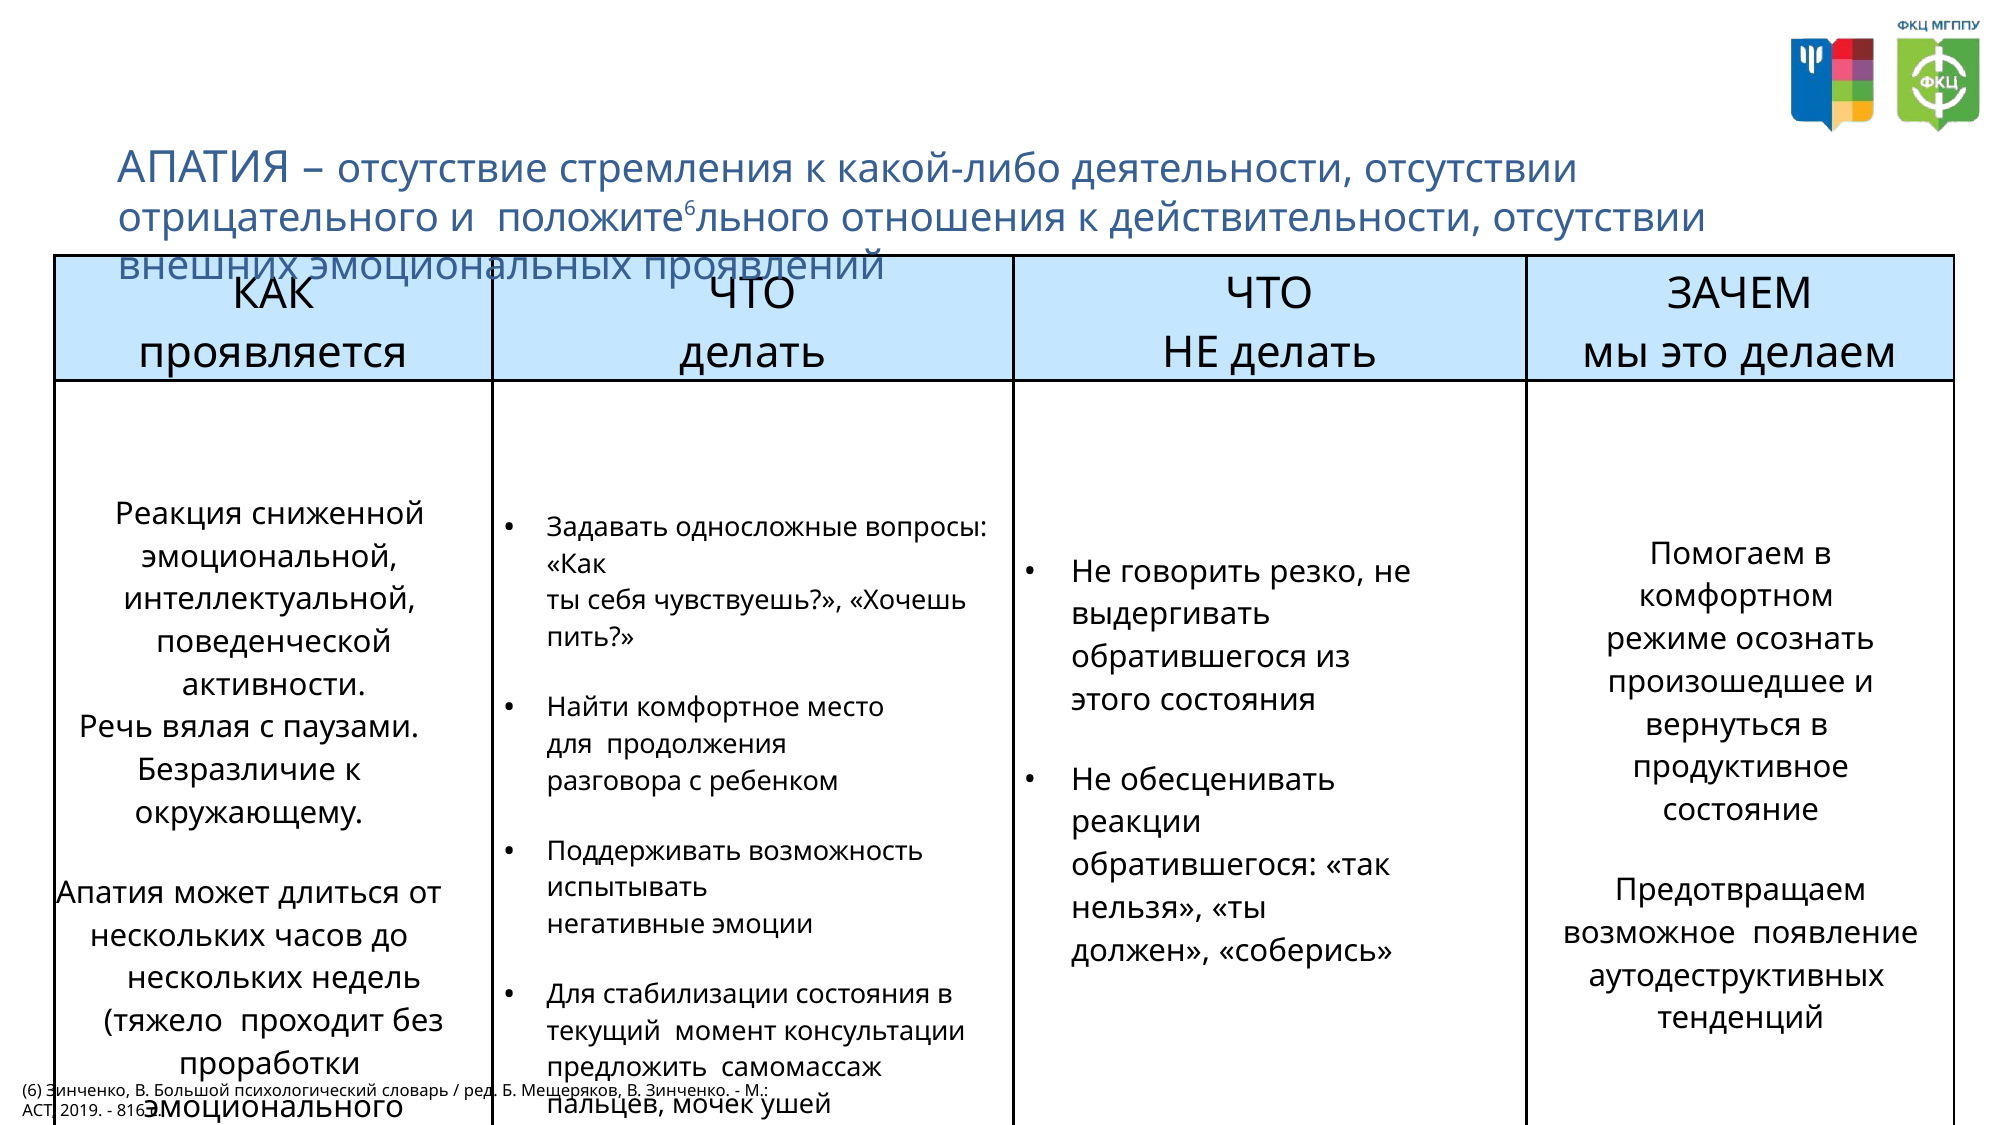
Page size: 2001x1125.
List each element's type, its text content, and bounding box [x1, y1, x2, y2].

table_cell Задавать односложные вопросы: «Как ты себя чувствуешь?», «Хочешь пить?» Найти комфортное место для продолжения разговора с ребенком Поддерживать возможность испытывать негативные эмоции Для стабилизации состояния в текущий момент консультации предложить самомассаж пальцев, мочек ушей [494, 382, 1012, 1125]
picture [1773, 0, 2000, 150]
table_header ЧТО делать [494, 288, 1012, 379]
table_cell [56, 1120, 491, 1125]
table_cell Не говорить резко, не выдергивать обратившегося из этого состояния Не обесценивать реакции обратившегося: «так нельзя», «ты должен», «соберись» [1015, 382, 1525, 1125]
table_header ЧТО НЕ делать [1015, 288, 1525, 379]
text_box ППССИИХХООЛЛООГГИИЧЧЕЕССККООЕЕККООННССУЛУЛЬТЬИТИРОРВОАВНАИНЕИДЕЕДТЕЕЙТЕИЙПИОДПРООДСРТОКОСВТКВОКВРИВЗКИРСИНЗОИМСНЭМООМЦЭИМООНАЦЛИЬОННОАМЛСЬОНСОТОМЯСНОИИСТОЯНИИ В ПЕРИОД АПАТИЯ – отсутствие стремления к какой-либо деятельности, отсутствии отрицательного и положите6льного отношения к действительности, отсутствии внешних эмоциональных проявлений [113, 45, 1872, 288]
text_box (6) Зинченко, В. Большой психологический словарь / ред. Б. Мещеряков, В. Зинченко. - М.: АСТ, 2019. - 816 c. [20, 1078, 789, 1120]
table_header ЗАЧЕМ мы это делаем [1528, 257, 1953, 379]
table_cell Реакция сниженной эмоциональной, интеллектуальной, поведенческой активности. Речь вялая с паузами. Безразличие к окружающему. Апатия может длиться от нескольких часов до нескольких недель (тяжело проходит без проработки эмоционального состояния) [56, 382, 491, 1078]
table_cell Помогаем в комфортном режиме осознать произошедшее и вернуться в продуктивное состояние Предотвращаем возможное появление аутодеструктивных тенденций [1528, 382, 1953, 1125]
table_header КАК проявляется [56, 257, 491, 379]
